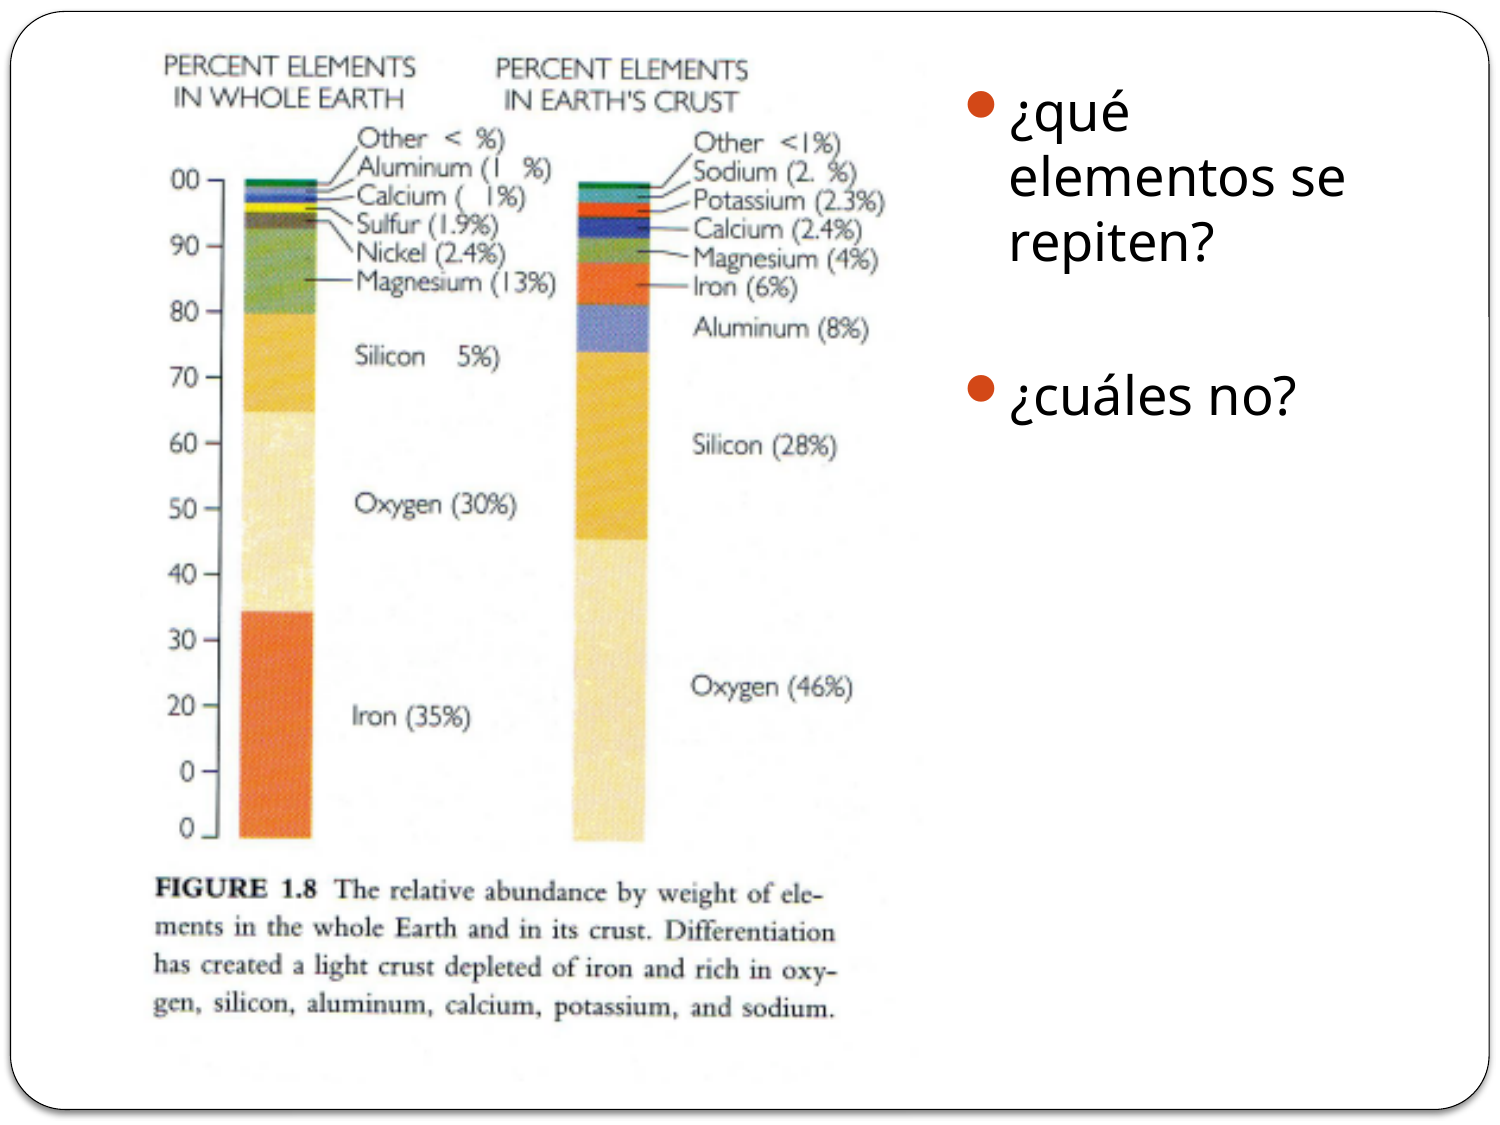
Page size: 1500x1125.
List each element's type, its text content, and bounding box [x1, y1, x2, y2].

list ¿qué elementos se repiten? ¿cuáles no? [949, 70, 1425, 988]
picture [140, 34, 938, 1084]
